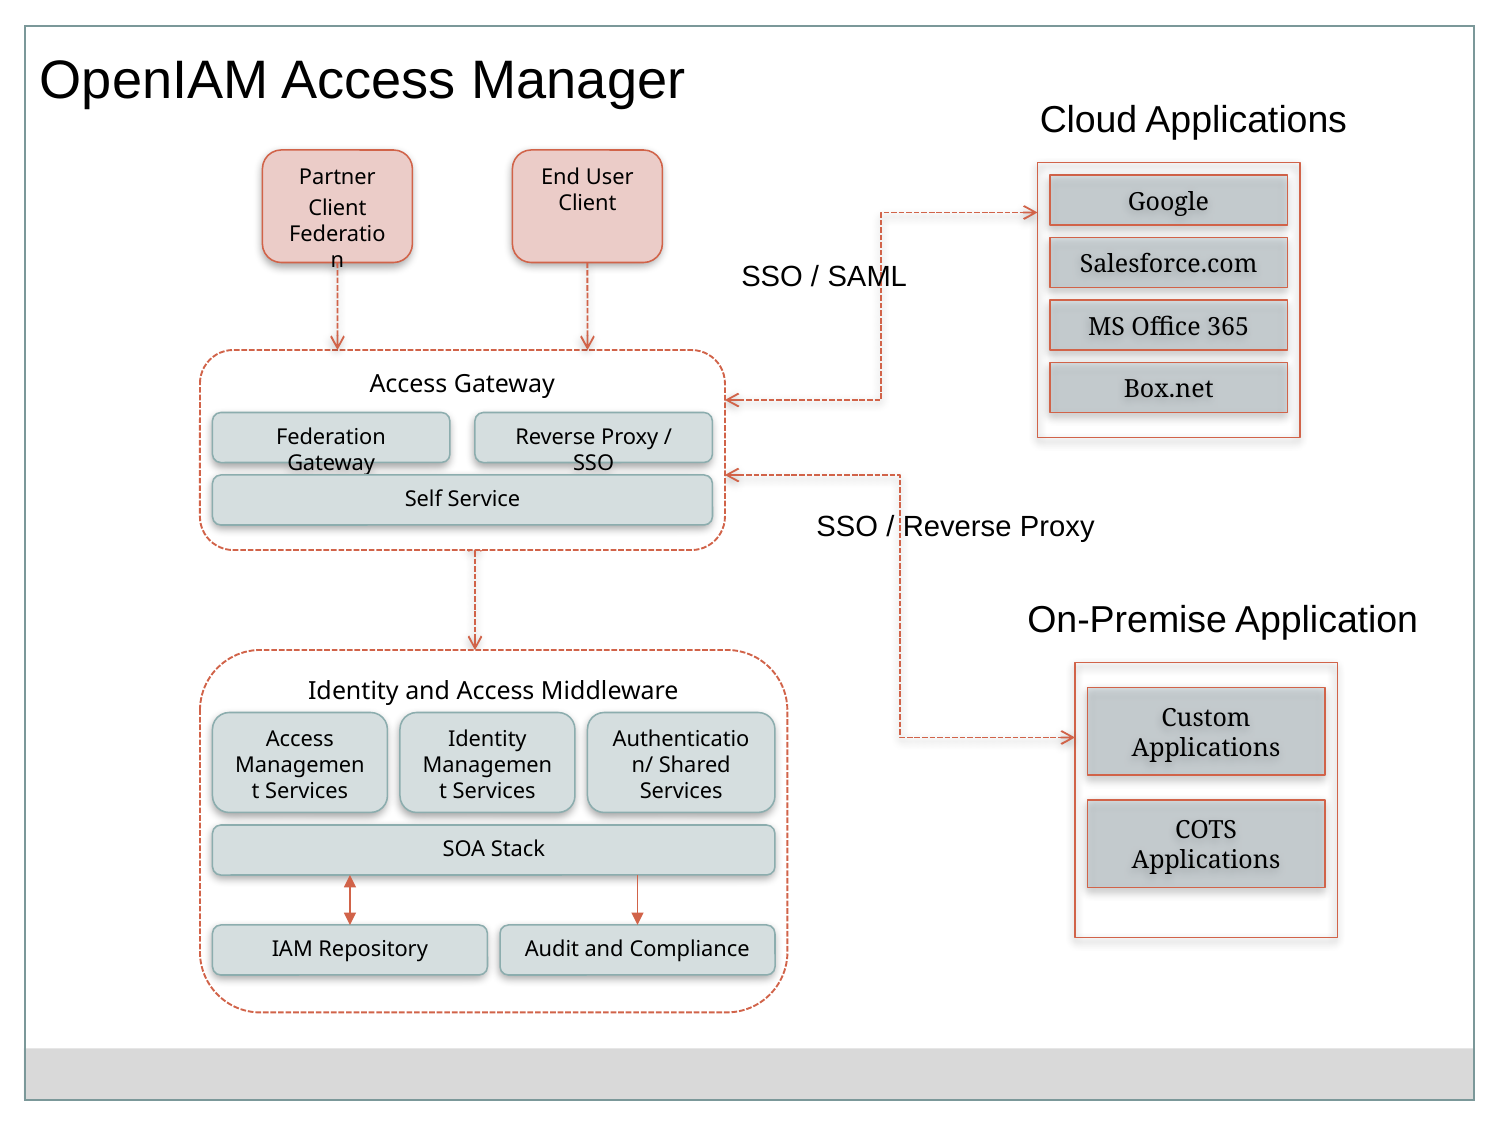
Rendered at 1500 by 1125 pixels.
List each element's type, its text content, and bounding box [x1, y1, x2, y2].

text_box OpenIAM Access Manager [24, 37, 1413, 118]
text_box Authentication/ Shared Services [586, 711, 776, 814]
text_box Identity and Access Middleware [199, 649, 789, 1014]
text_box [1074, 662, 1338, 938]
text_box Cloud Applications [1025, 87, 1425, 148]
text_box Identity Management Services [399, 711, 576, 814]
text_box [724, 212, 1038, 401]
text_box Federation Gateway [211, 411, 451, 464]
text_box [724, 474, 1076, 738]
text_box SOA Stack [211, 824, 776, 876]
text_box IAM Repository [211, 924, 489, 976]
text_box Partner Client Federation [261, 149, 414, 264]
text_box Audit and Compliance [499, 924, 776, 976]
text_box Box.net [1049, 362, 1288, 413]
text_box End User Client [511, 149, 664, 264]
text_box SSO / Reverse Proxy [1081, 499, 1111, 550]
text_box MS Office 365 [1049, 299, 1288, 351]
text_box Access Management Services [211, 711, 389, 814]
text_box [1037, 162, 1301, 438]
text_box On-Premise Application [1081, 587, 1475, 648]
text_box Reverse Proxy / SSO [474, 411, 714, 464]
text_box Access Gateway [198, 349, 726, 551]
text_box Self Service [211, 474, 714, 526]
